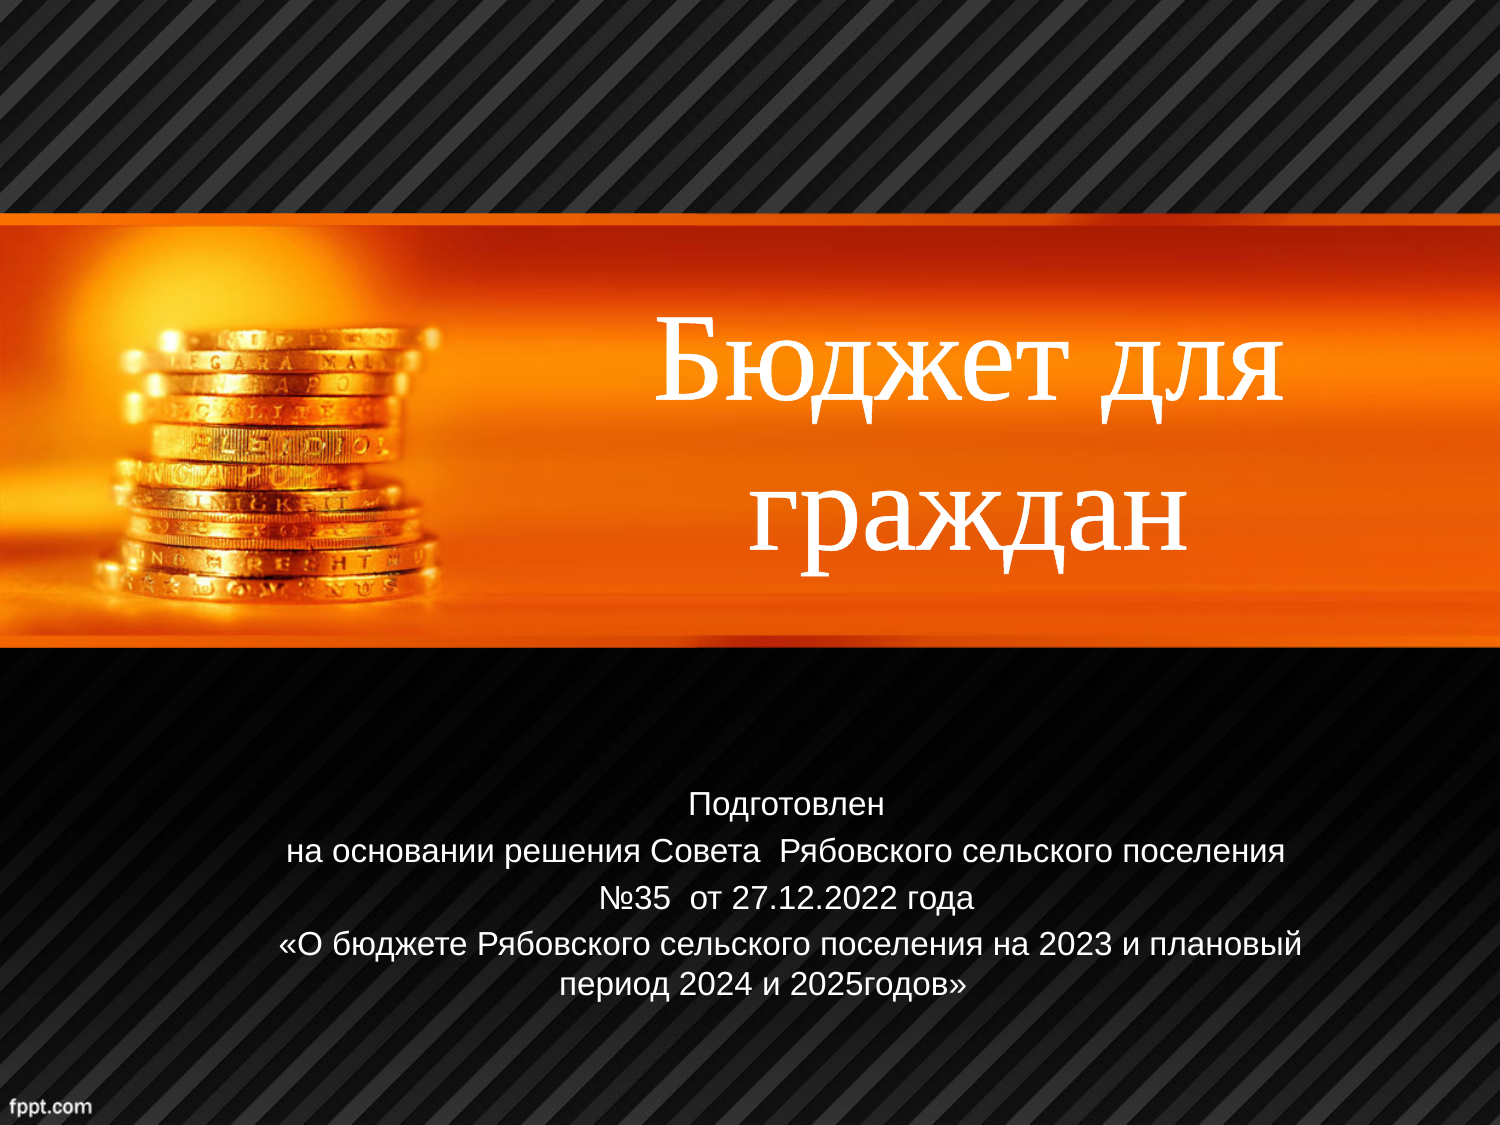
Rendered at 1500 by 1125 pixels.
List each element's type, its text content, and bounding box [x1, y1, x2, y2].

subtitle Подготовлен на основании решения Совета Рябовского сельского поселения №35 от 27.12.2022 года «О бюджете Рябовского сельского поселения на 2023 и плановый период 2024 и 2025годов» [218, 774, 1365, 1024]
picture [0, 0, 1500, 1125]
text_box Бюджет для граждан [537, 267, 1400, 582]
